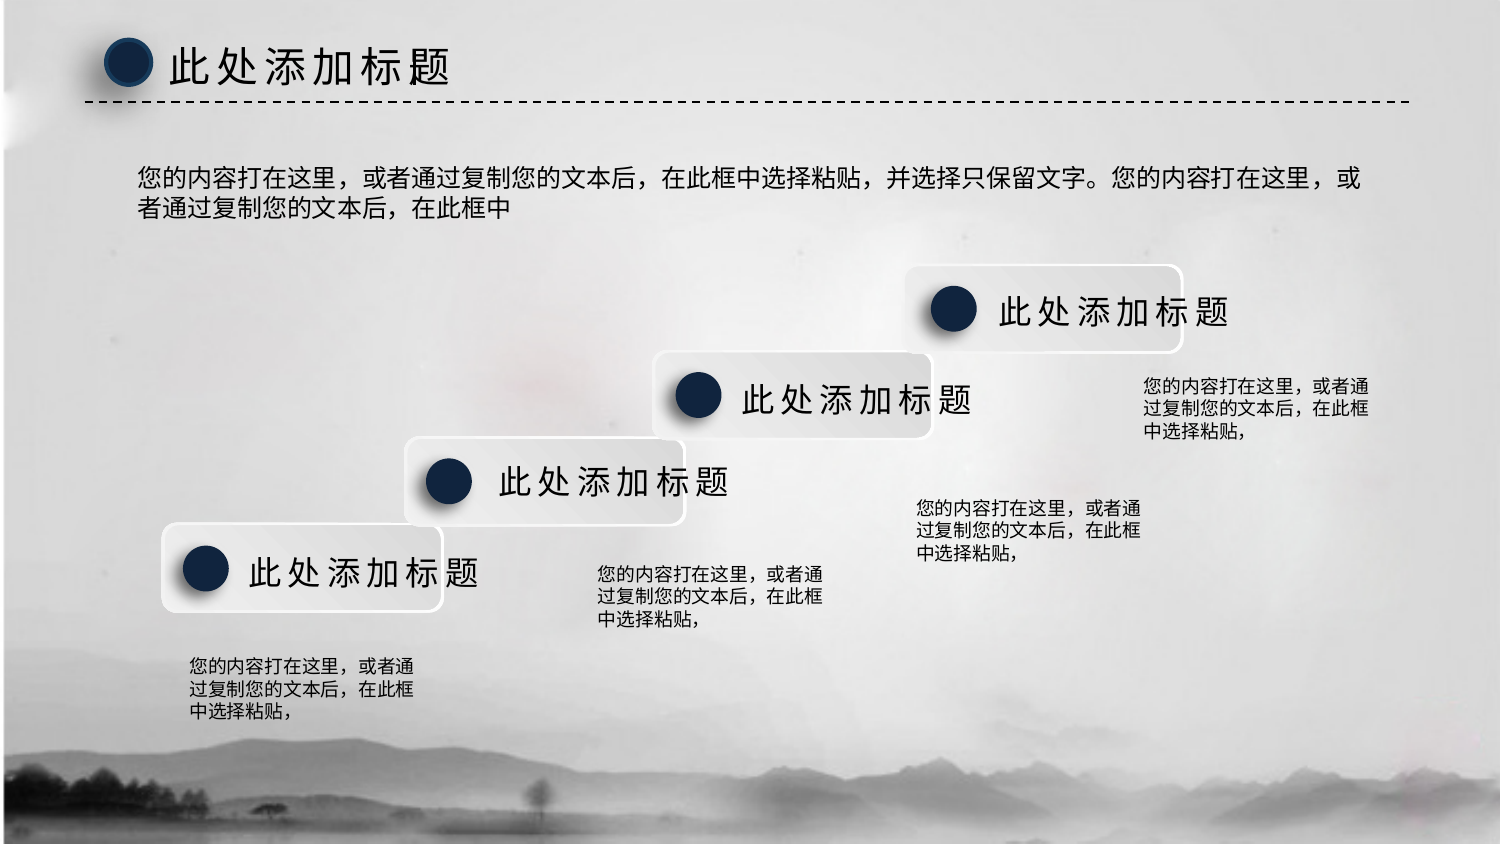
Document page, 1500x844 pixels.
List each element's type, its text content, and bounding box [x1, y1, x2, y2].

text_box 此处添加标题 [1189, 283, 1245, 339]
text_box 此处添加标题 [939, 371, 987, 427]
text_box 您的内容打在这里，或者通过复制您的文本后，在此框中选择粘贴， [1129, 366, 1386, 450]
text_box 您的内容打在这里，或者通过复制您的文本后，在此框中选择粘贴， [901, 488, 1158, 572]
text_box 此处添加标题 [449, 544, 495, 599]
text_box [651, 349, 935, 441]
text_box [901, 263, 1184, 355]
text_box 您的内容打在这里，或者通过复制您的文本后，在此框中选择粘贴， [174, 647, 432, 730]
text_box 您的内容打在这里，或者通过复制您的文本后，在此框中选择粘贴， [583, 555, 840, 638]
text_box 此处添加标题 [691, 453, 745, 509]
text_box 此处添加标题 [153, 33, 466, 99]
text_box 您的内容打在这里，或者通过复制您的文本后，在此框中选择粘贴，并选择只保留文字。您的内容打在这里，或者通过复制您的文本后，在此框中 [122, 155, 1401, 231]
picture [0, 0, 1500, 844]
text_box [161, 522, 445, 613]
text_box [104, 37, 153, 87]
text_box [403, 436, 687, 527]
